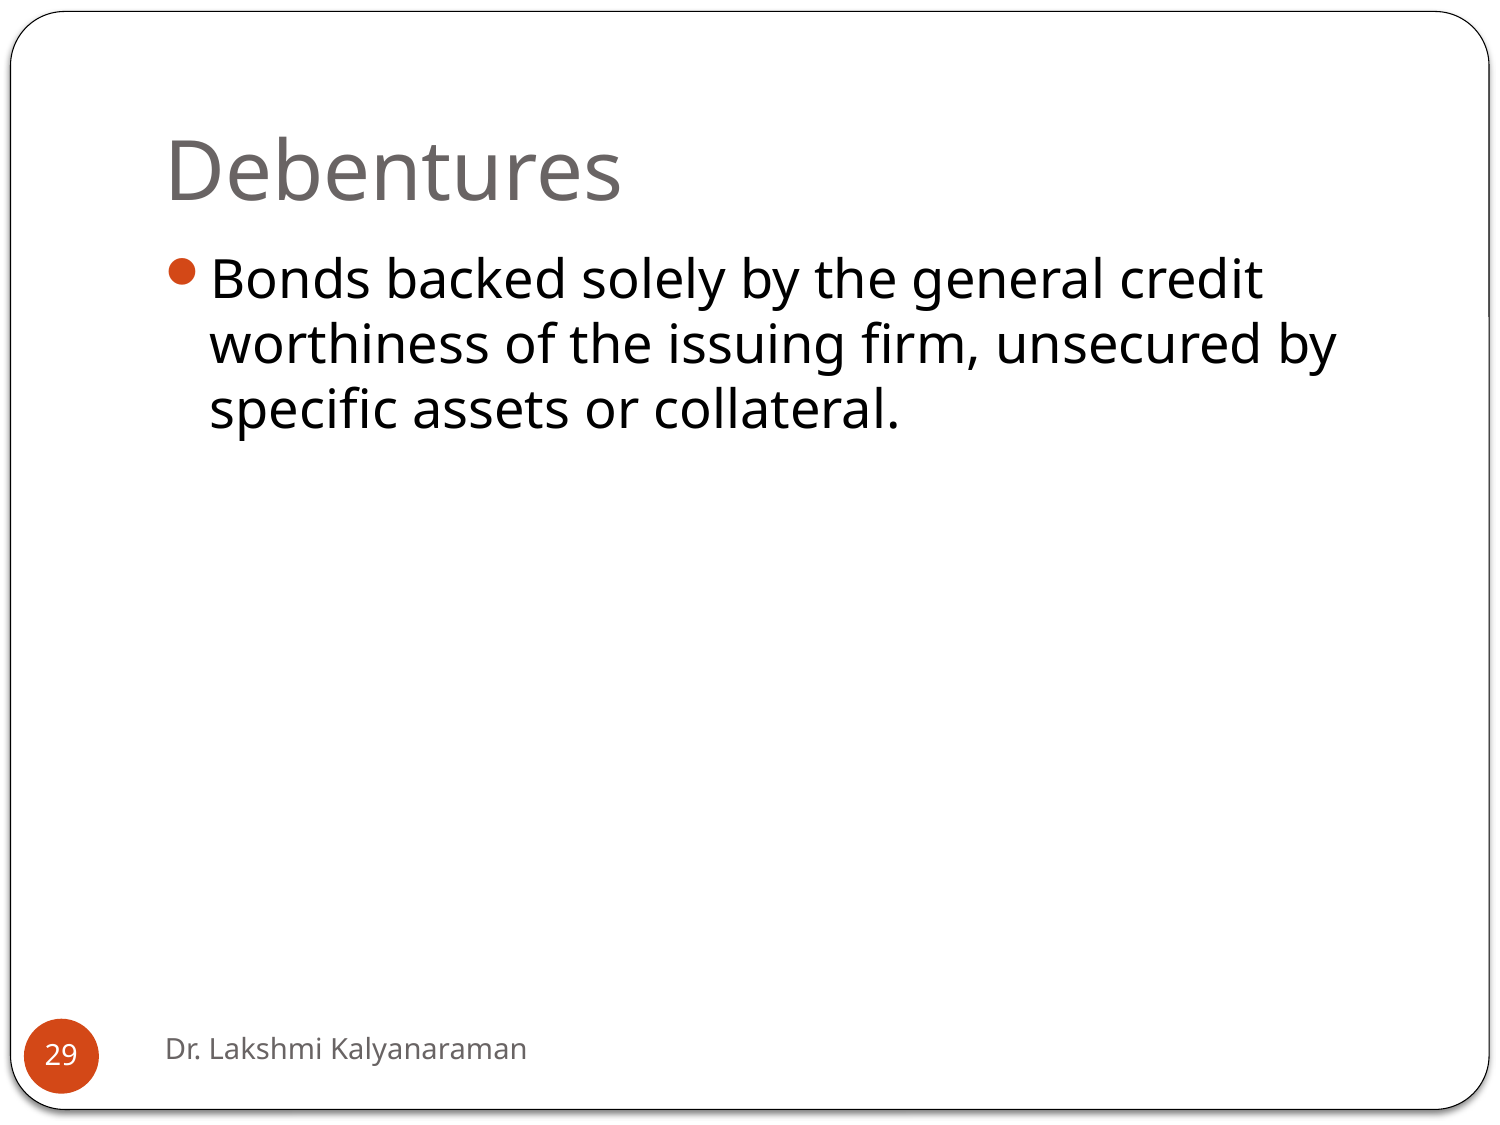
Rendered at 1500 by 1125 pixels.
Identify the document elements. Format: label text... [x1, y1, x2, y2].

footer Dr. Lakshmi Kalyanaraman [150, 1012, 800, 1088]
slide_number 29 [23, 1018, 99, 1094]
title Debentures [150, 45, 1425, 233]
list Bonds backed solely by the general credit worthiness of the issuing firm, unsecured by specific assets or collateral. [150, 237, 1425, 988]
